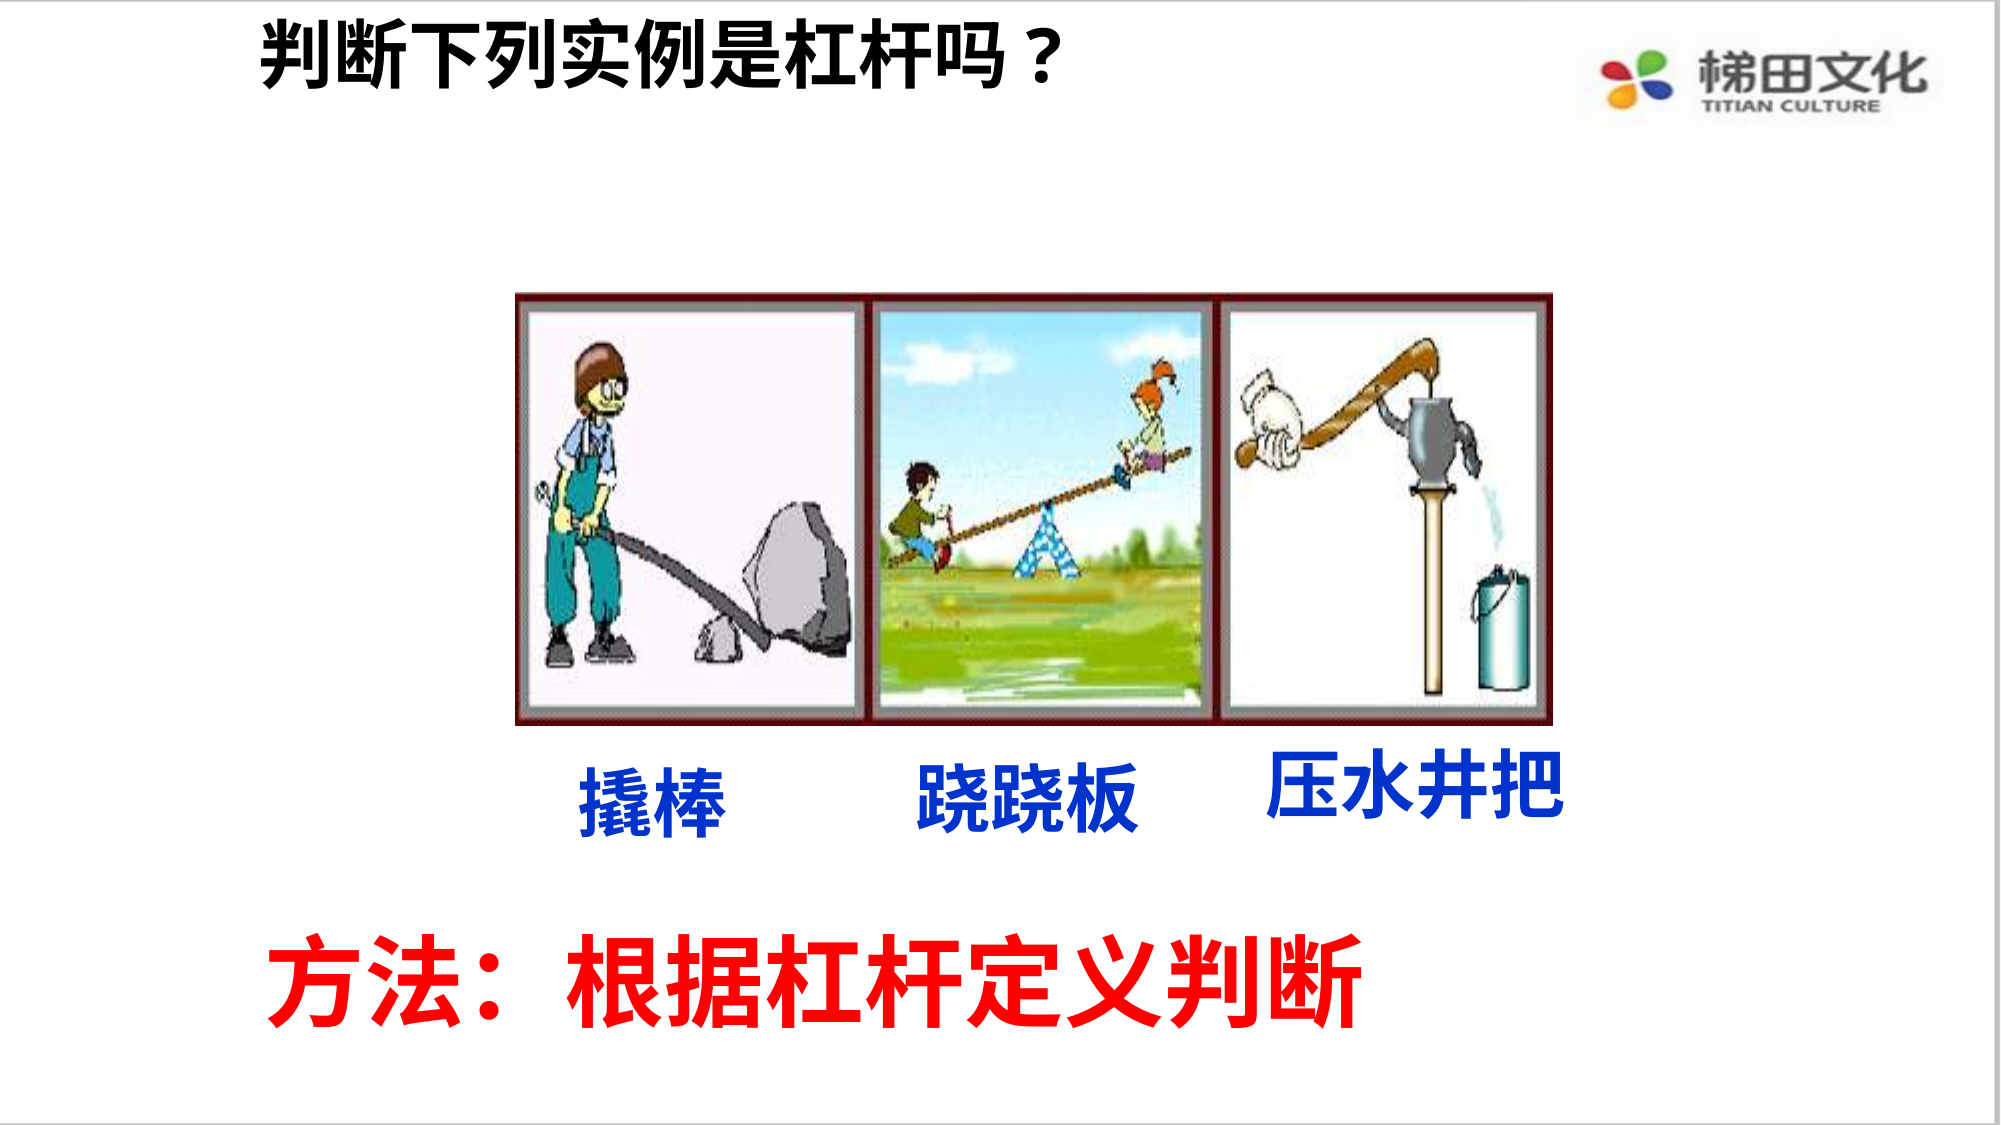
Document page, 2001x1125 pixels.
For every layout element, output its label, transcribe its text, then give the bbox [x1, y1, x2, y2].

text_box 判断下列实例是杠杆吗? [243, 0, 1077, 105]
text_box 跷跷板 [900, 744, 1194, 849]
text_box 方法：根据杠杆定义判断 [249, 912, 1600, 1048]
picture [0, 0, 2001, 1125]
text_box 压水井把 [1250, 730, 1581, 836]
text_box 撬棒 [562, 749, 743, 855]
